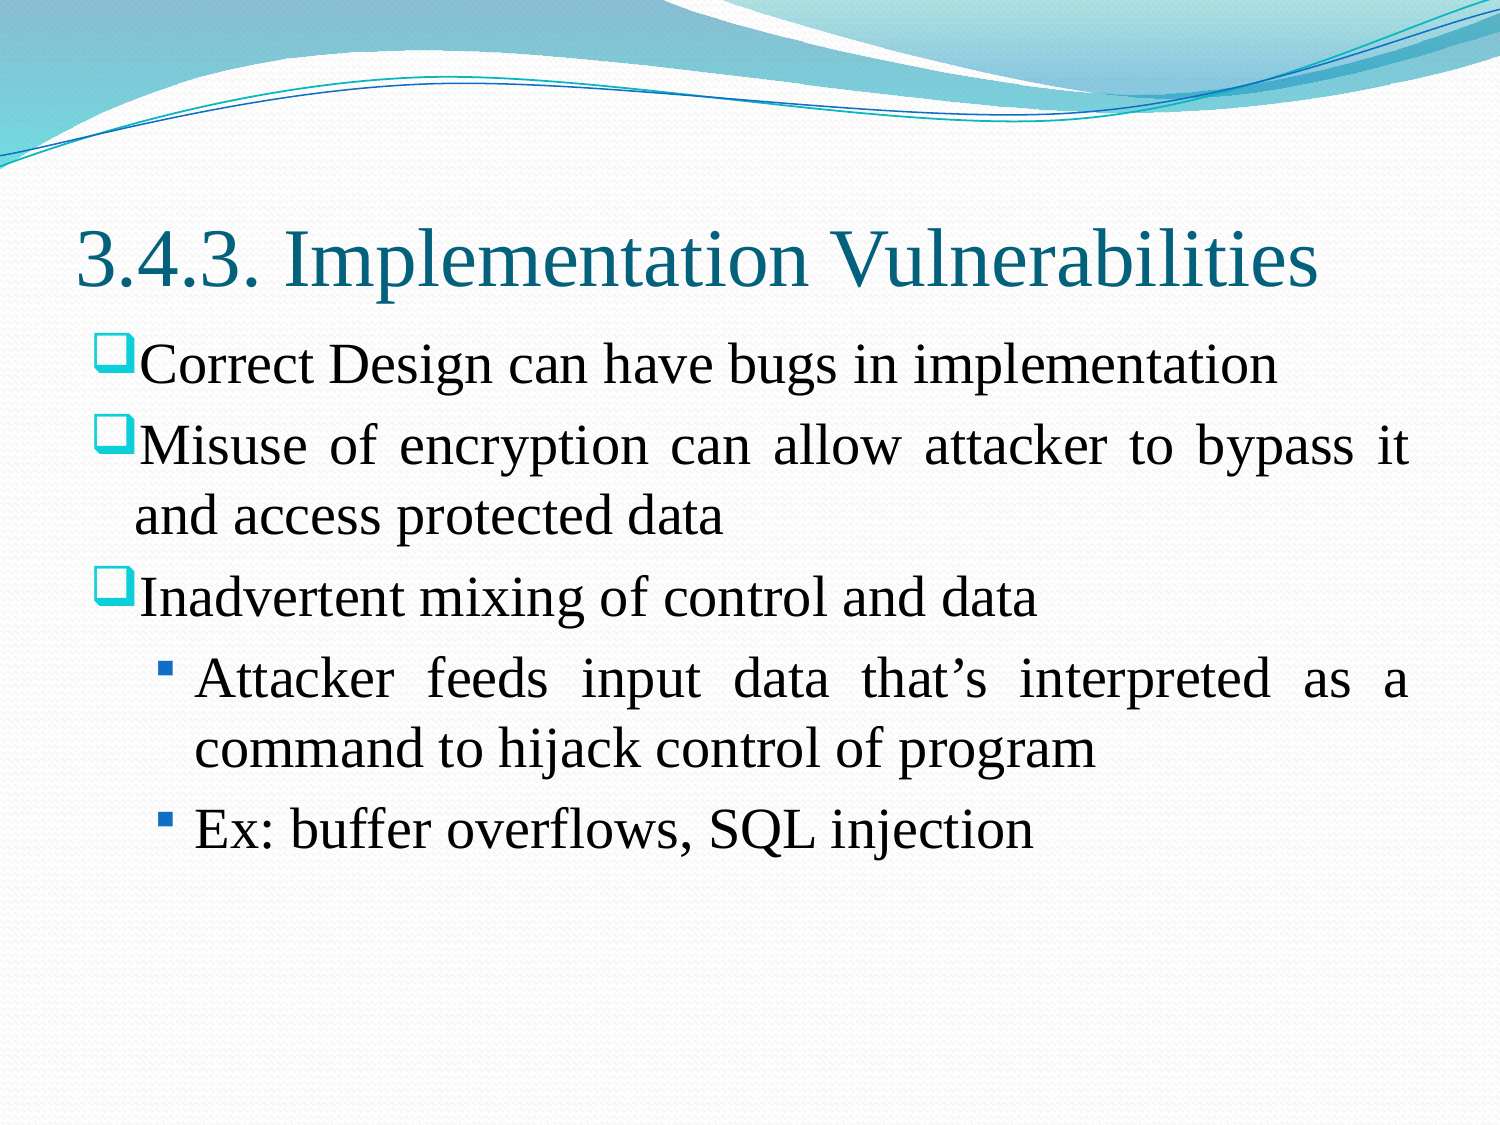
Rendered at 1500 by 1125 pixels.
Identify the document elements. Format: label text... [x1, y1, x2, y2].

title 3.4.3. Implementation Vulnerabilities [75, 115, 1425, 303]
list Correct Design can have bugs in implementation Misuse of encryption can allow attacker to bypass it and access protected data Inadvertent mixing of control and data Attacker feeds input data that’s interpreted as a command to hijack control of program Ex: buffer overflows, SQL injection [75, 317, 1425, 1038]
